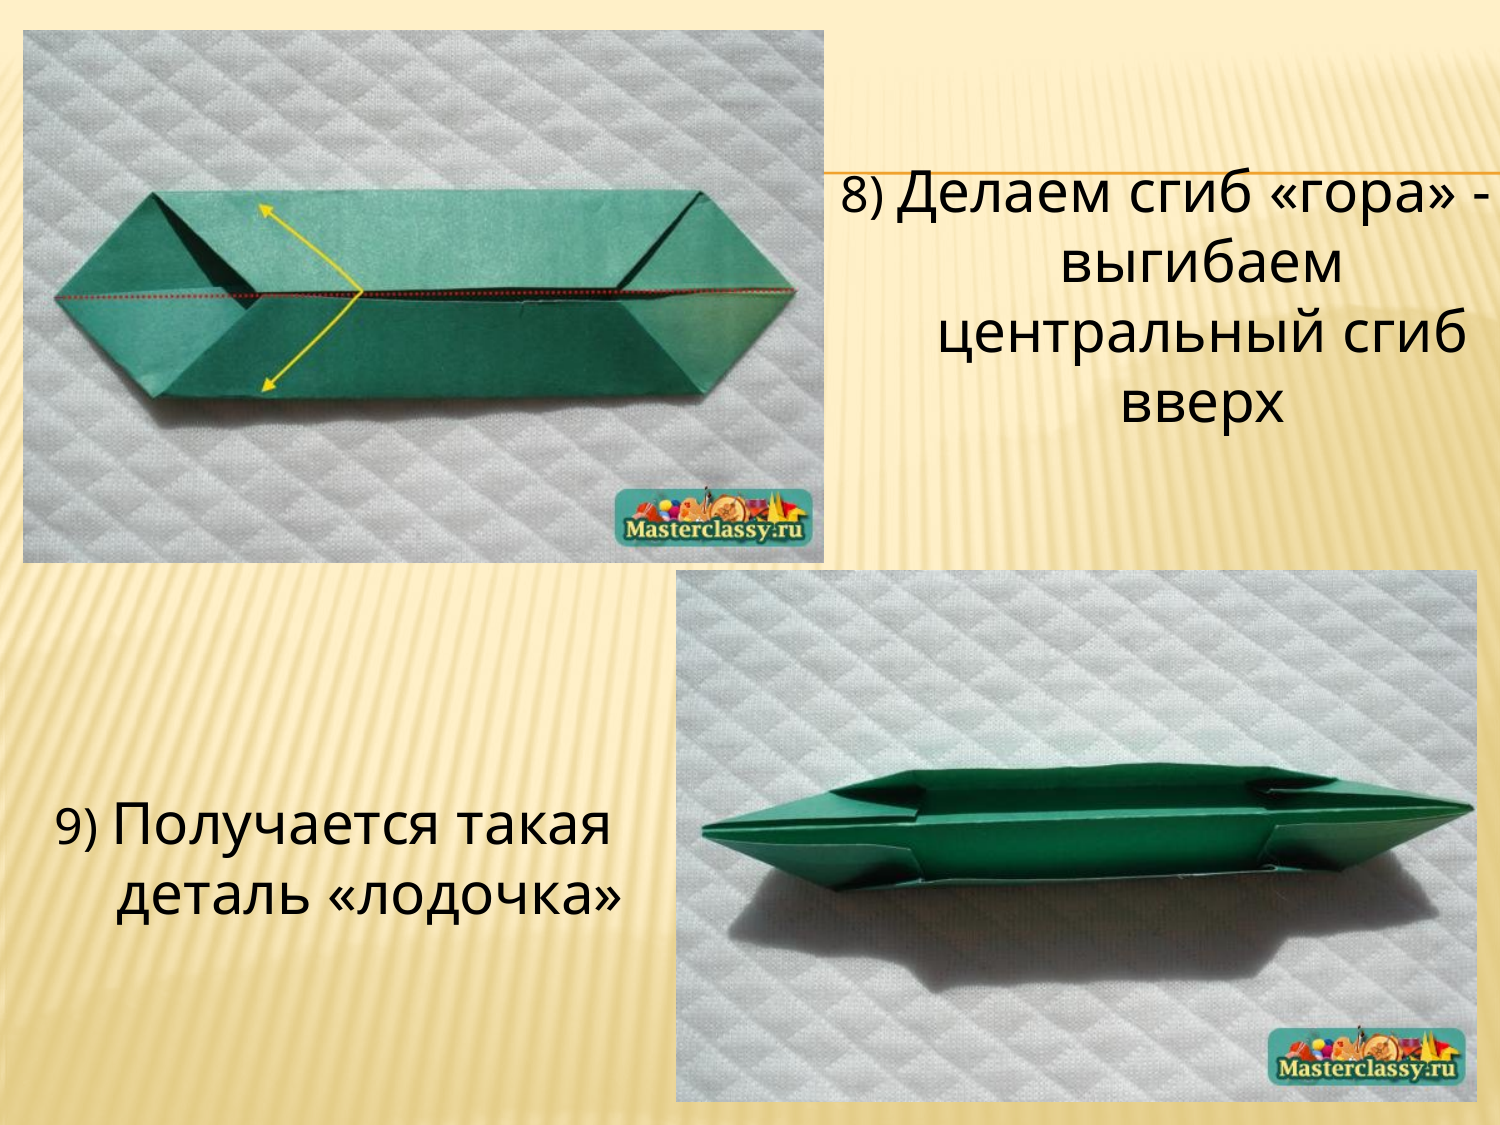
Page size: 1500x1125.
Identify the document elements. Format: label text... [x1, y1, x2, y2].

picture [675, 569, 1477, 1102]
text_box 8) Делаем сгиб «гора» - выгибаем центральный сгиб вверх [833, 153, 1500, 434]
text_box 9) Получается такая деталь «лодочка» [0, 785, 665, 927]
picture [23, 30, 825, 563]
